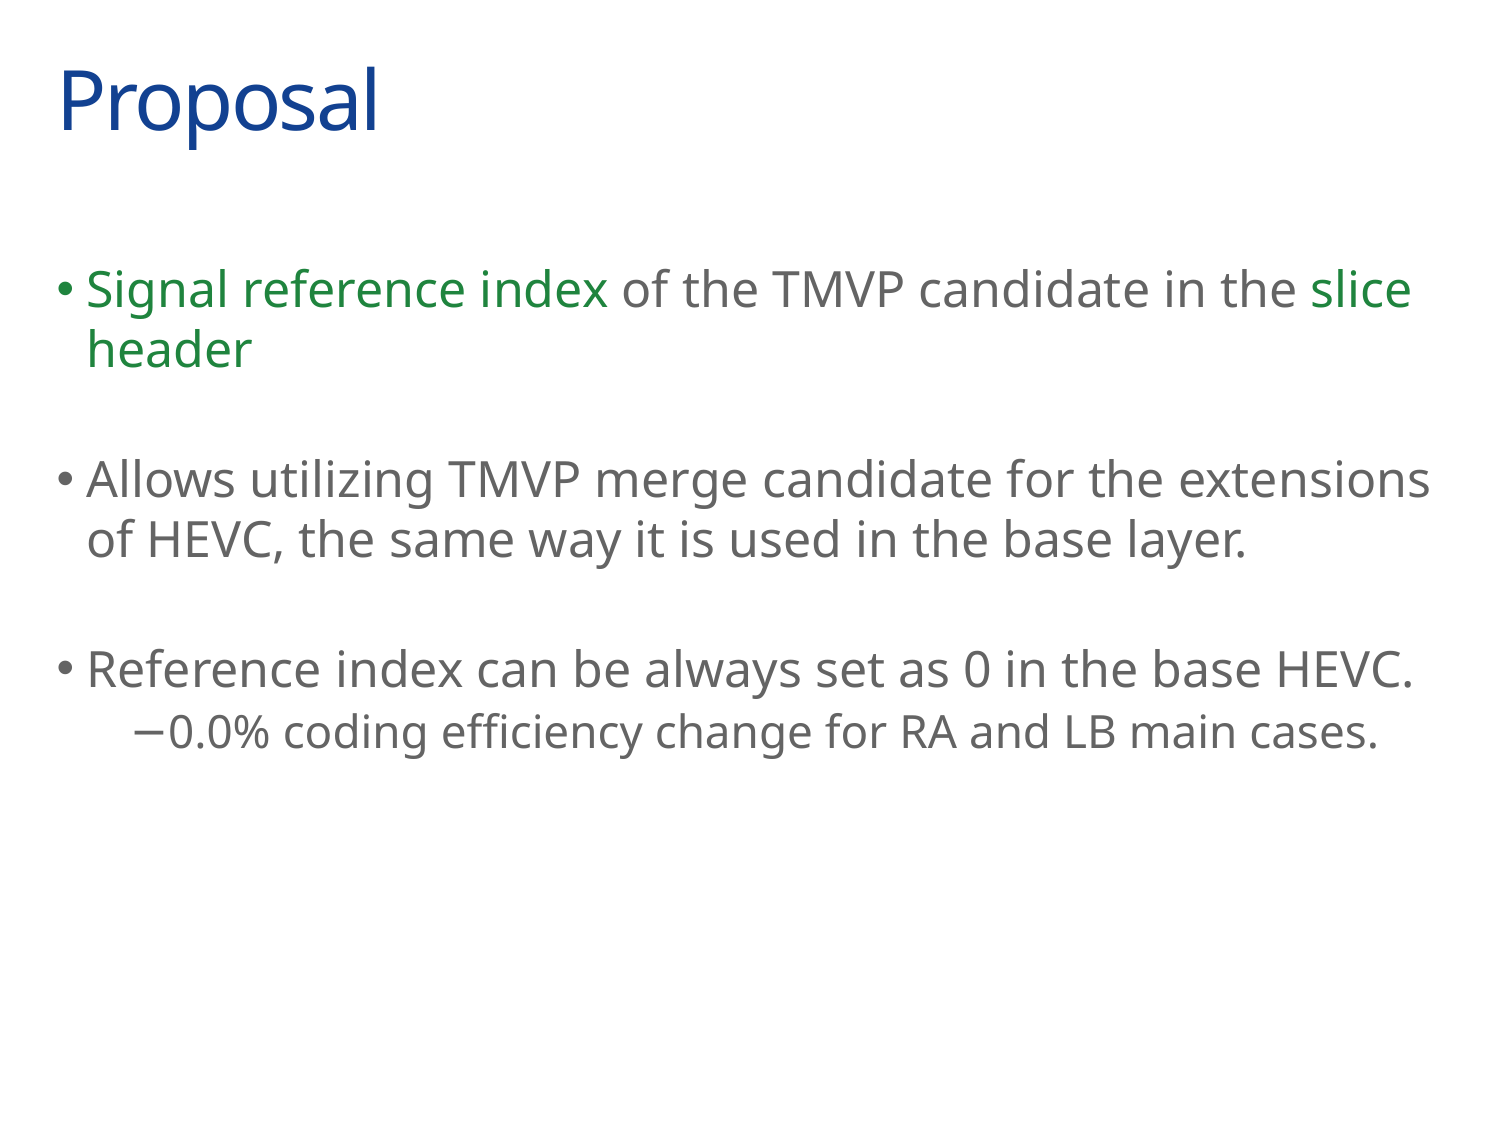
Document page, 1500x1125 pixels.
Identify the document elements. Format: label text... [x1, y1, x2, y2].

title Proposal [56, 47, 1433, 149]
list Signal reference index of the TMVP candidate in the slice header Allows utilizing TMVP merge candidate for the extensions of HEVC, the same way it is used in the base layer. Reference index can be always set as 0 in the base HEVC. 0.0% coding efficiency change for RA and LB main cases. [56, 257, 1436, 1000]
